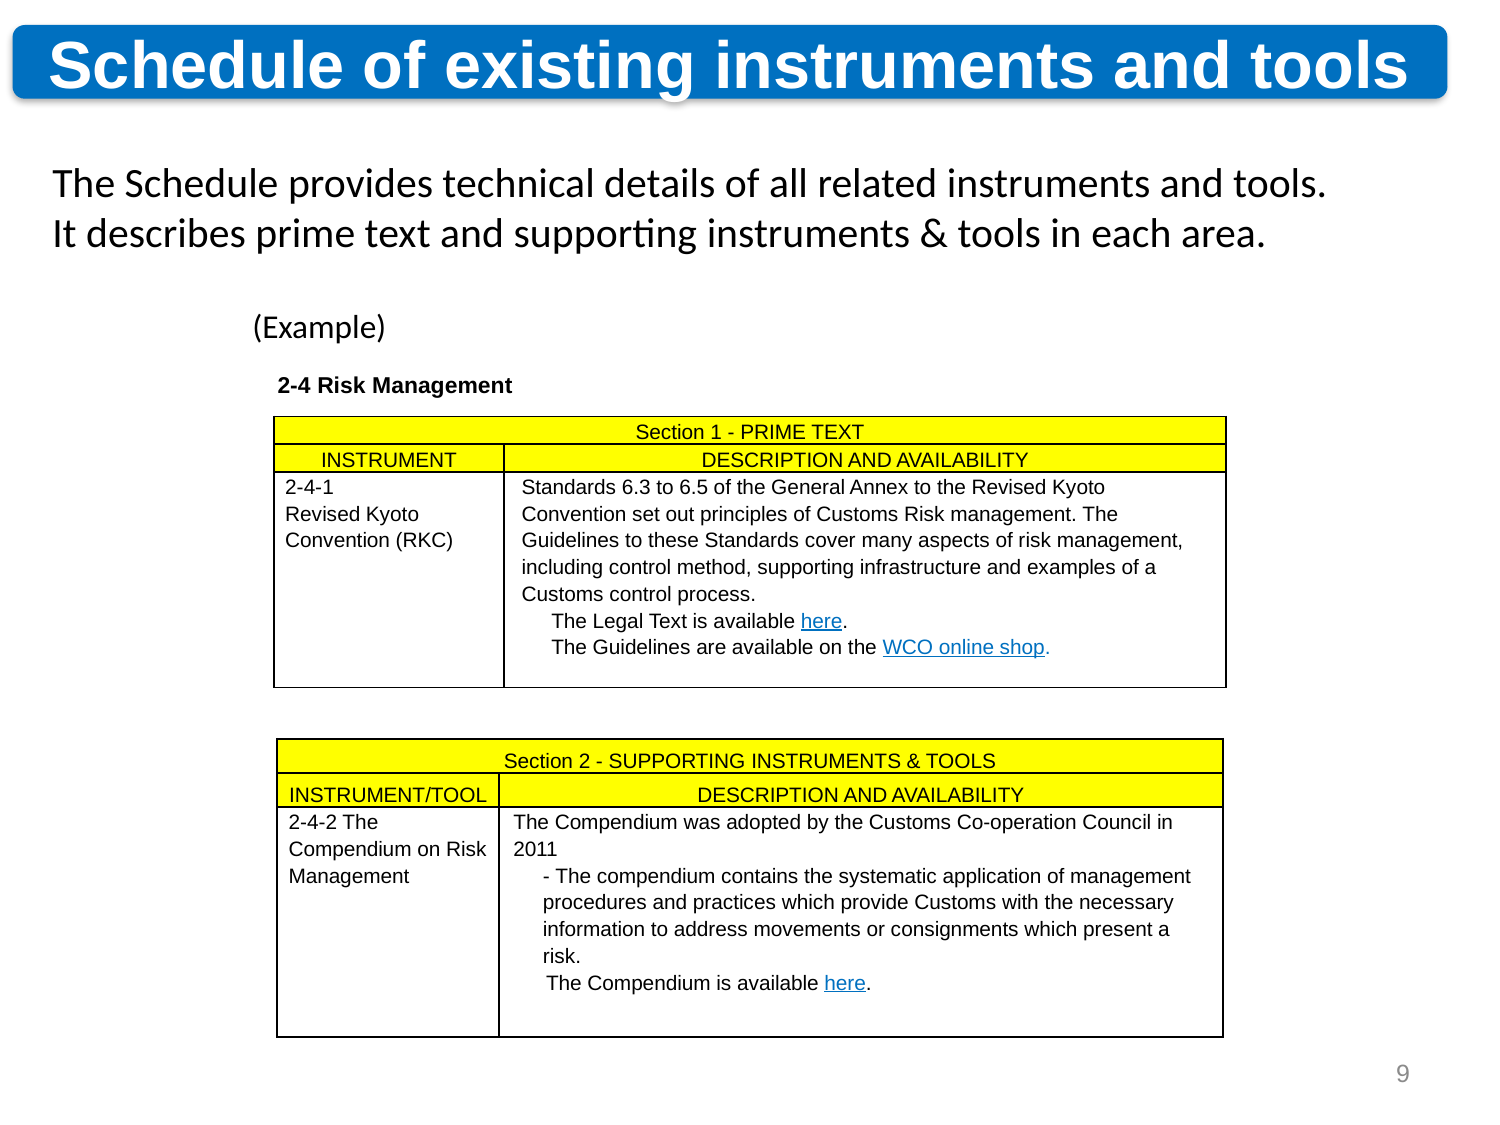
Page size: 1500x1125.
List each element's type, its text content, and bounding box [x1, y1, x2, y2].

table_cell Standards 6.3 to 6.5 of the General Annex to the Revised Kyoto Convention set out principles of Customs Risk management. The Guidelines to these Standards cover many aspects of risk management, including control method, supporting infrastructure and examples of a Customs control process. The Legal Text is available here. The Guidelines are available on the WCO online shop. [505, 473, 1225, 687]
text_box 2-4 Risk Management [262, 362, 913, 405]
table_header Section 2 - SUPPORTING INSTRUMENTS & TOOLS [278, 740, 1222, 772]
table_cell DESCRIPTION AND AVAILABILITY [505, 445, 1225, 471]
table_cell INSTRUMENT/TOOL [278, 774, 498, 806]
table_cell 2-4-1 Revised Kyoto Convention (RKC) [275, 473, 503, 687]
slide_number 9 [1074, 1042, 1425, 1103]
text_box (Example) [235, 285, 452, 364]
table_cell The Compendium was adopted by the Customs Co-operation Council in 2011 - The compendium contains the systematic application of management procedures and practices which provide Customs with the necessary information to address movements or consignments which present a risk. The Compendium is available here. [500, 808, 1222, 1036]
table_cell DESCRIPTION AND AVAILABILITY [500, 774, 1222, 806]
table_cell INSTRUMENT [275, 445, 503, 471]
table_cell 2-4-2 The Compendium on Risk Management [278, 808, 498, 1036]
text_box The Schedule provides technical details of all related instruments and tools. It describes prime text and supporting instruments & tools in each area. [35, 110, 1452, 302]
table_header Section 1 - PRIME TEXT [275, 417, 1225, 443]
text_box Schedule of existing instruments and tools [11, 24, 1449, 100]
